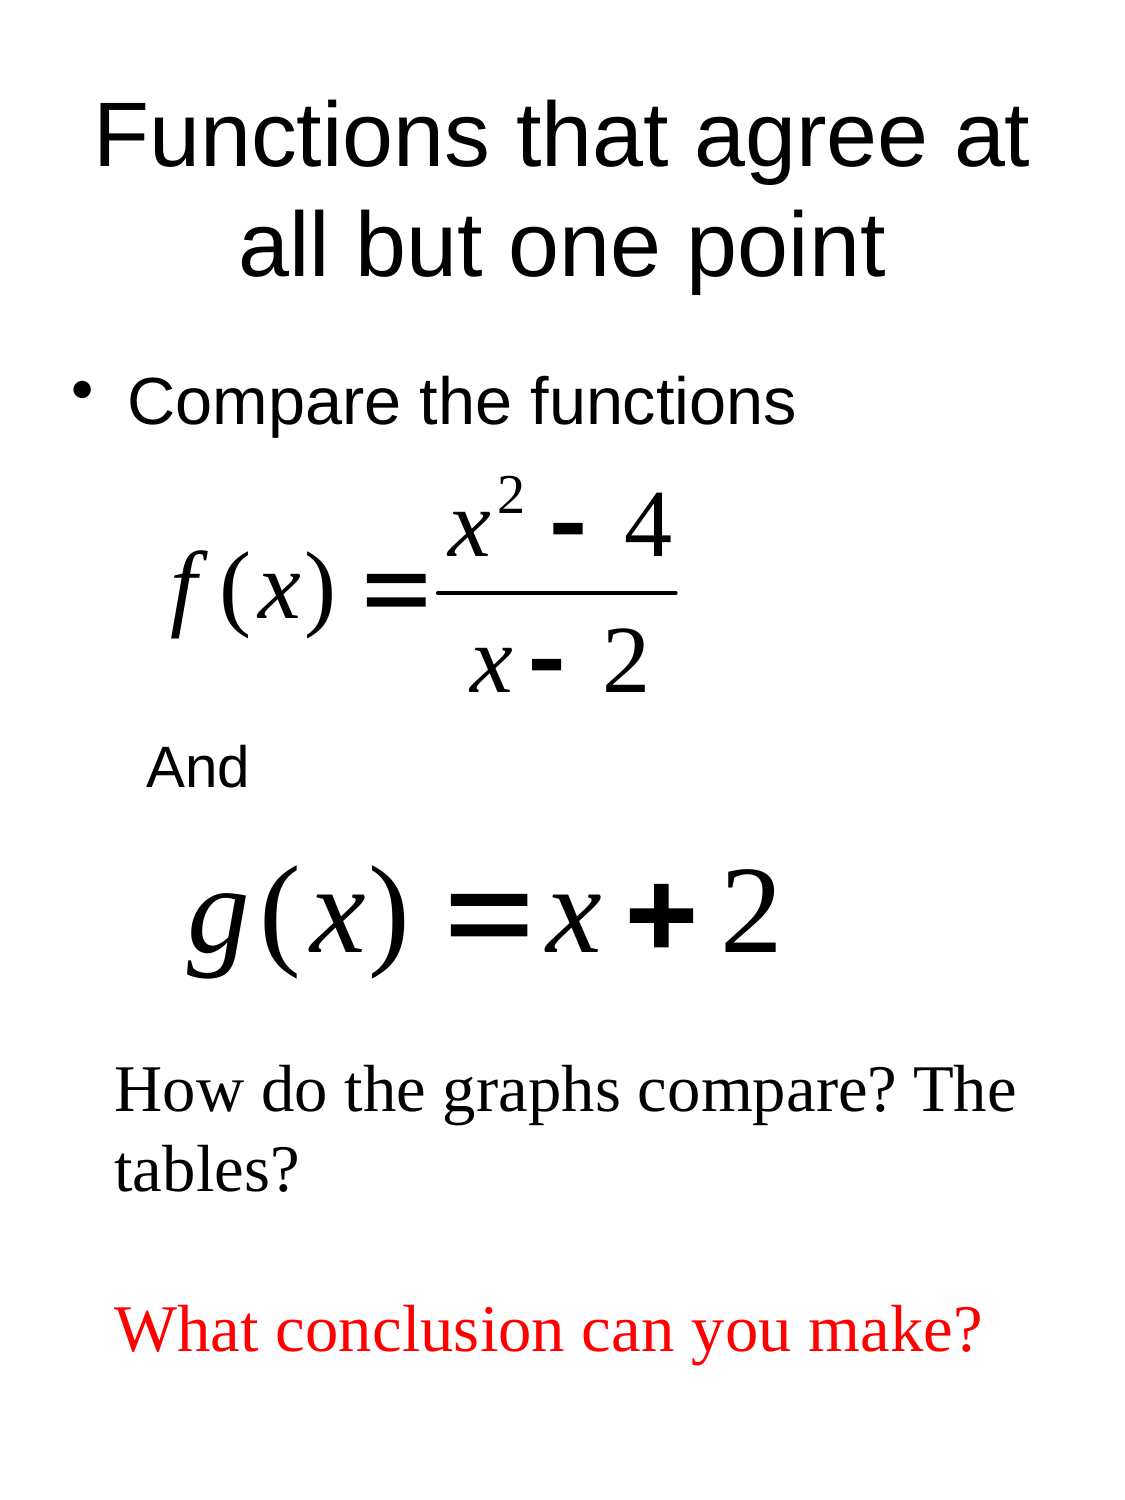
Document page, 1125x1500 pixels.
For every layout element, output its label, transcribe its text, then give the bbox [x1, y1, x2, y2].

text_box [137, 449, 700, 716]
title Functions that agree at all but one point [56, 60, 1069, 311]
list Compare the functions And [56, 350, 1069, 1037]
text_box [162, 837, 799, 1005]
text_box How do the graphs compare? The tables? What conclusion can you make? [24, 1037, 1088, 1372]
